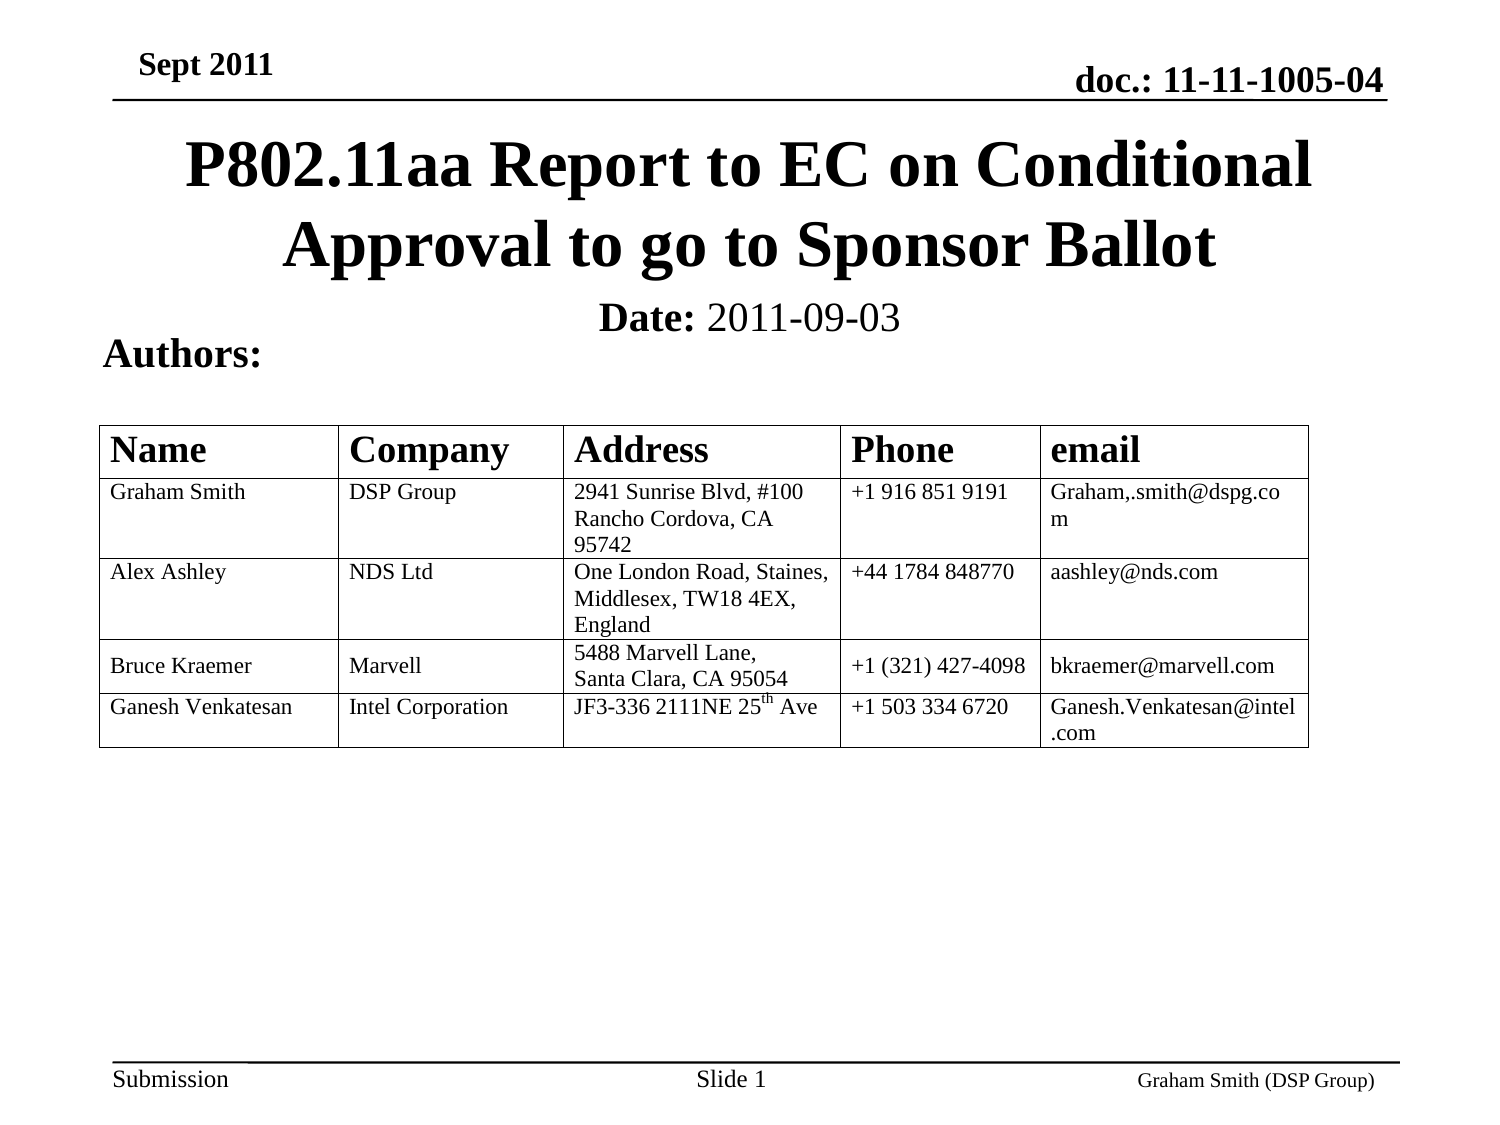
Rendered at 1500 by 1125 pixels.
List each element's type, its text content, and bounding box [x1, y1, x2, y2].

list Date: 2011-09-03 [112, 287, 1388, 351]
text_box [85, 425, 1342, 850]
slide_number Slide 1 [687, 1062, 776, 1093]
title P802.11aa Report to EC on Conditional Approval to go to Sponsor Ballot [112, 112, 1388, 287]
text_box Authors: [87, 318, 325, 381]
